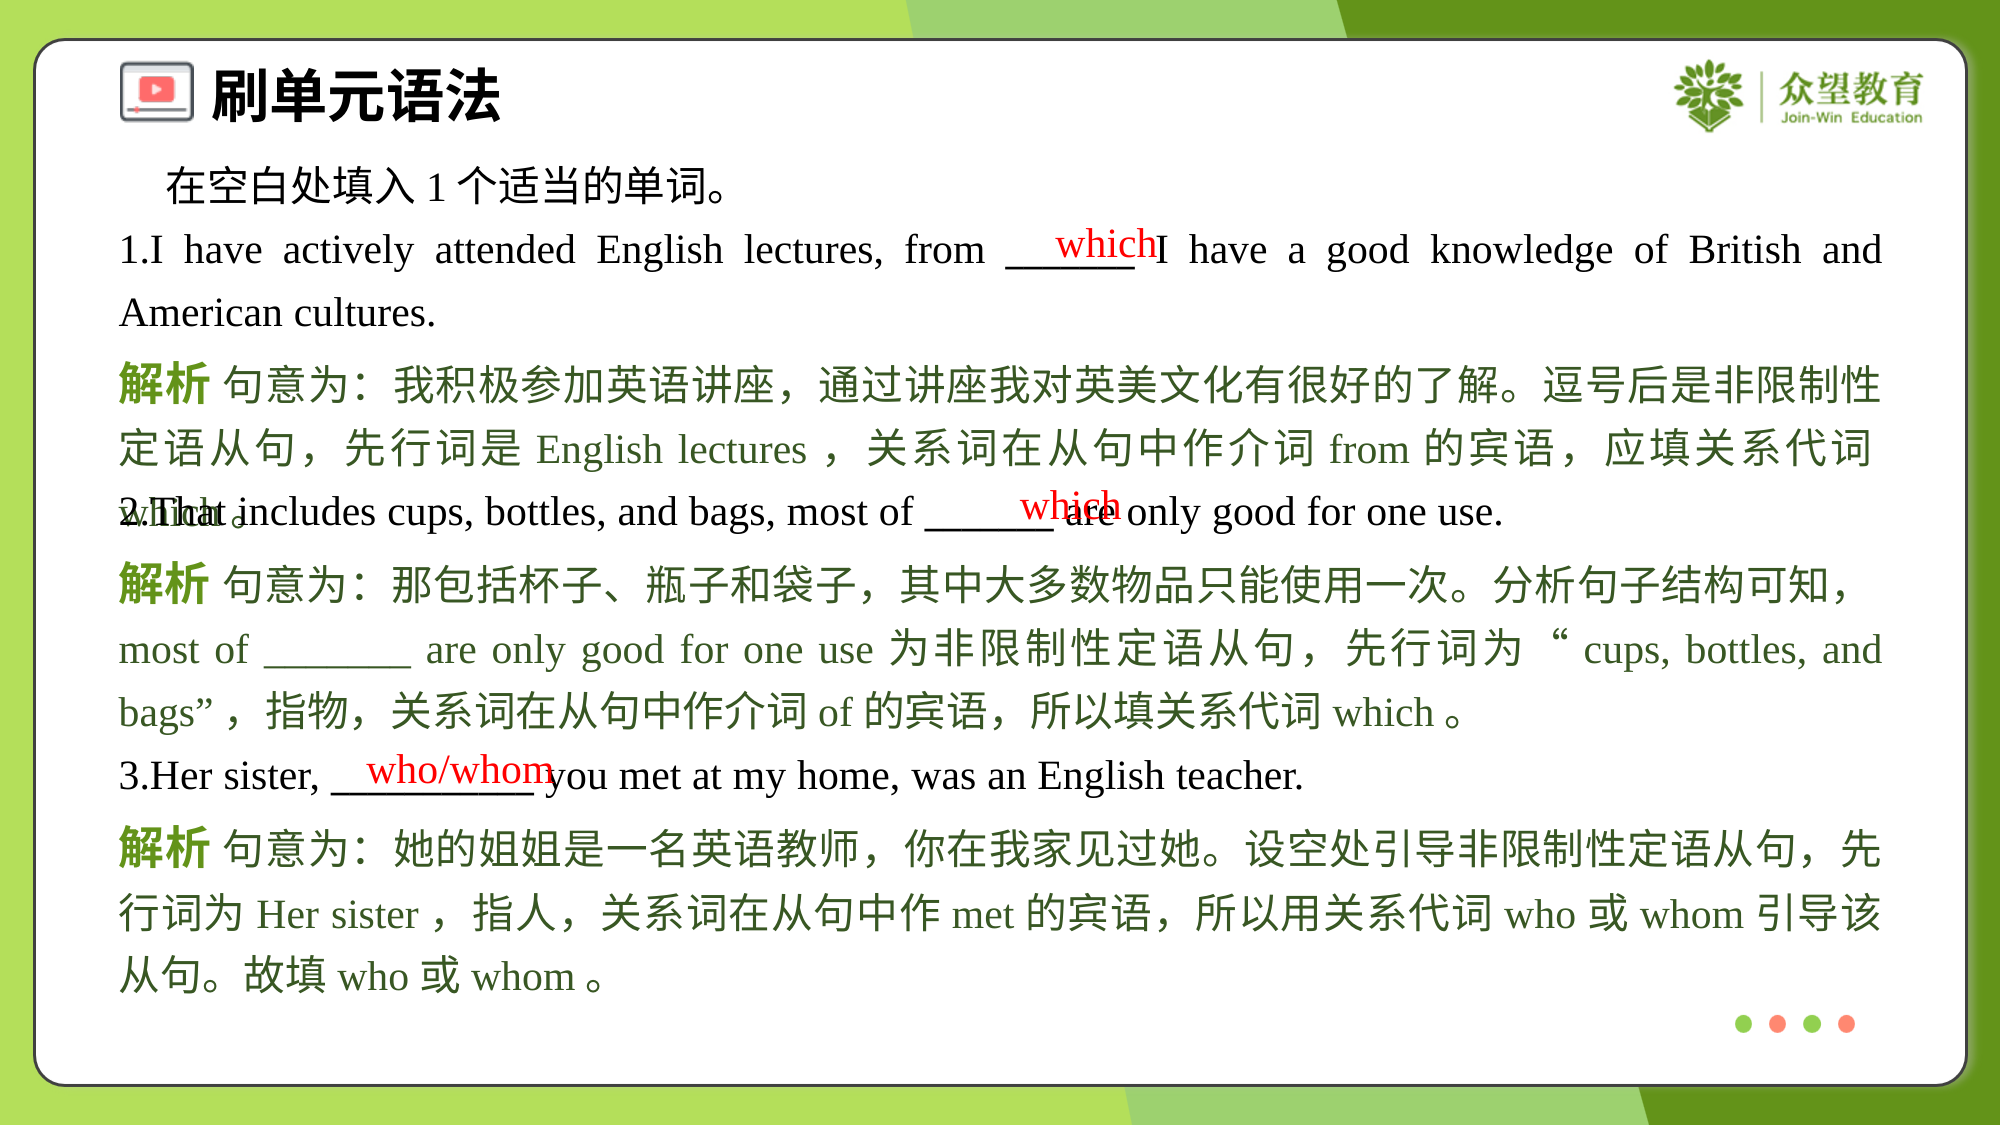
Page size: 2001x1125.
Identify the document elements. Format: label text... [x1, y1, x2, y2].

text_box 在空白处填入1个适当的单词。 1.I have actively attended English lectures, from _______ I have a good knowledge of British and American cultures. [118, 146, 1883, 329]
text_box 解析 句意为：她的姐姐是一名英语教师，你在我家见过她。设空处引导非限制性定语从句，先行词为Her sister，指人，关系词在从句中作met的宾语，所以用关系代词who或whom引导该从句。故填who或whom。 [118, 805, 1883, 995]
text_box 3.Her sister, ___________ you met at my home, was an English teacher. [118, 735, 1883, 793]
text_box 解析 句意为：那包括杯子、瓶子和袋子，其中大多数物品只能使用一次。分析句子结构可知，most of _______ are only good for one use为非限制性定语从句，先行词为“cups, bottles, and bags”，指物，关系词在从句中作介词of的宾语，所以填关系代词which。 [118, 540, 1883, 730]
text_box 解析 句意为：我积极参加英语讲座，通过讲座我对英美文化有很好的了解。逗号后是非限制性定语从句，先行词是English lectures，关系词在从句中作介词from的宾语，应填关系代词which。 [118, 340, 1883, 467]
text_box 2.That includes cups, bottles, and bags, most of _______ are only good for one use. [118, 471, 1883, 529]
text_box which [1050, 203, 1163, 261]
picture [0, 0, 2000, 1125]
text_box who/whom [362, 729, 559, 788]
text_box which [1015, 464, 1127, 523]
